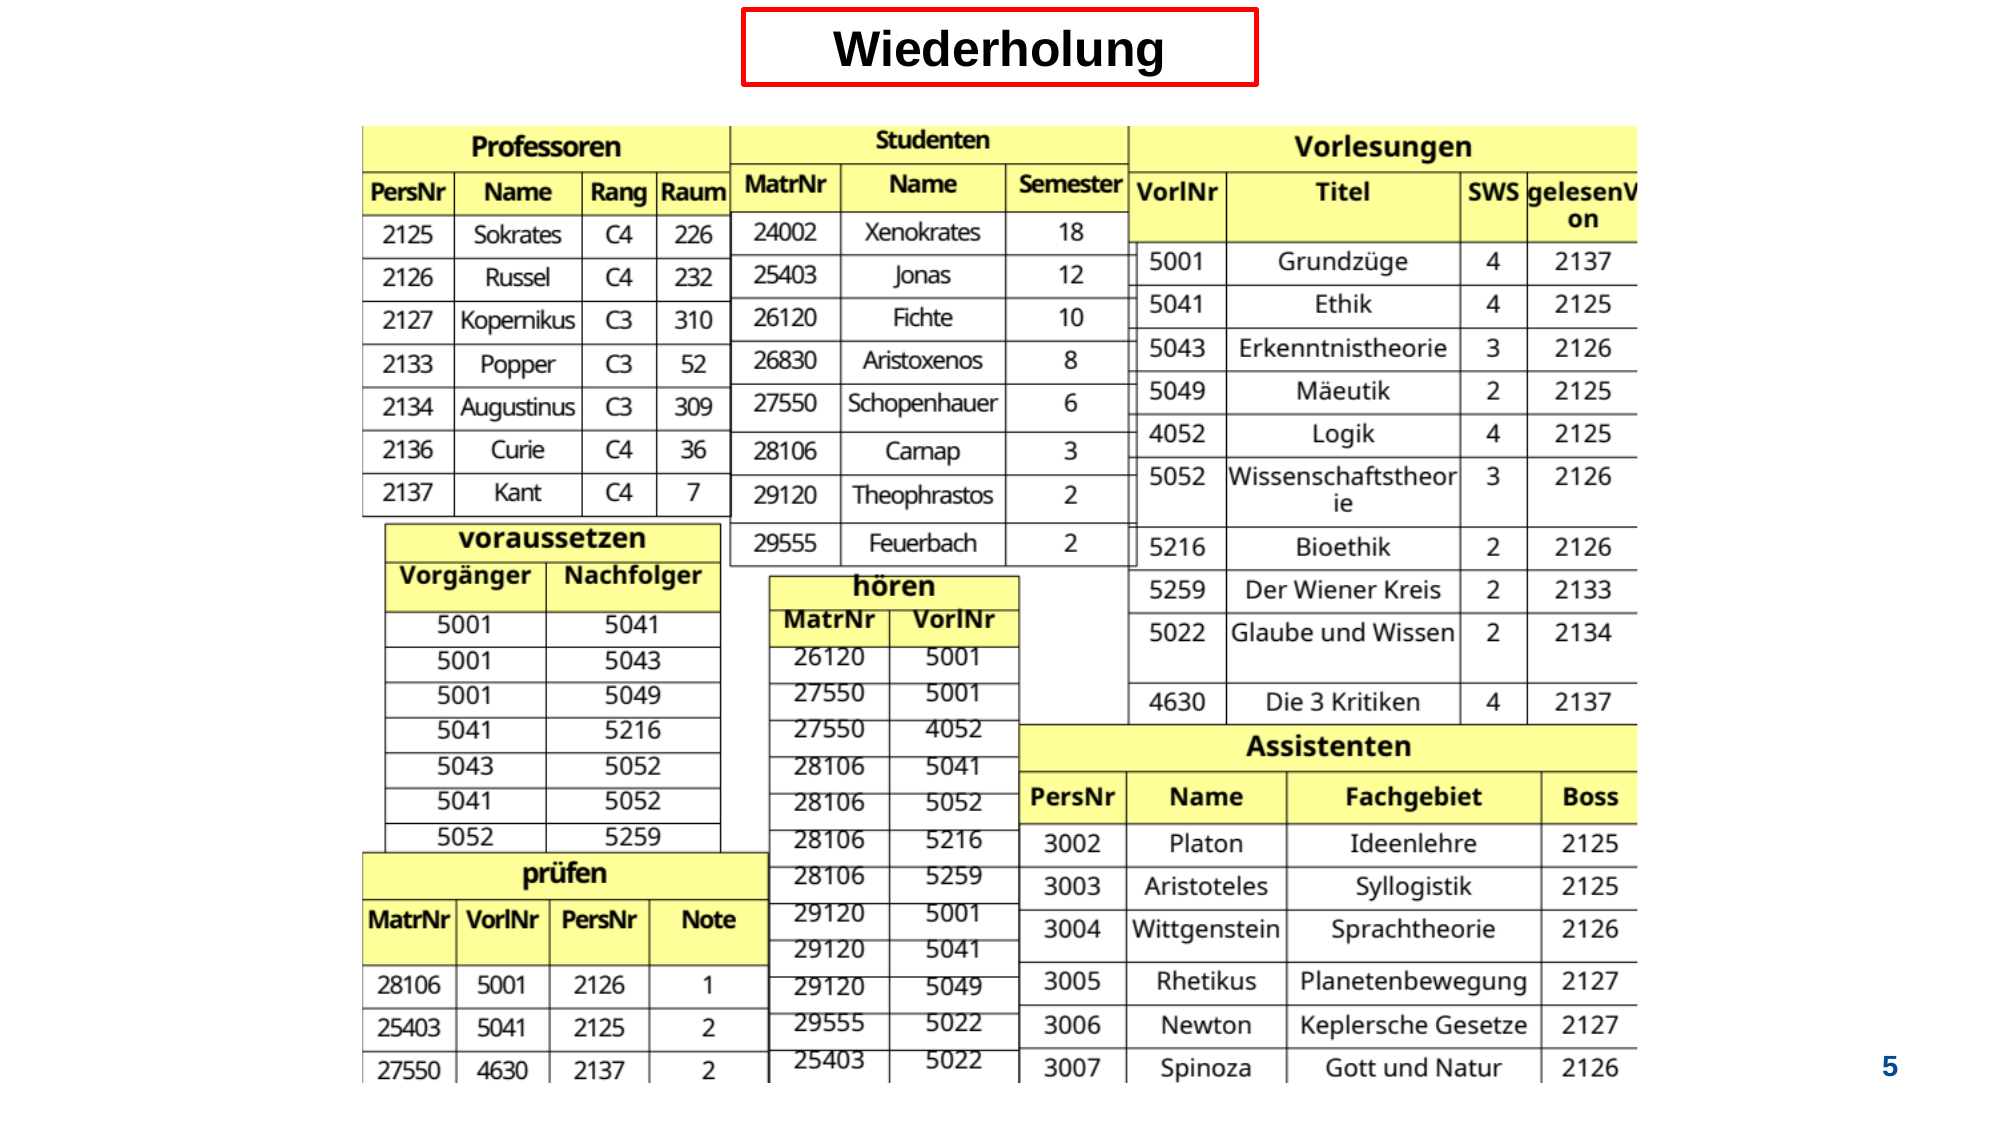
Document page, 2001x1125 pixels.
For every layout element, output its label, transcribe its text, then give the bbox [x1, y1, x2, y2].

picture [362, 126, 1638, 1083]
text_box Wiederholung [743, 9, 1257, 85]
